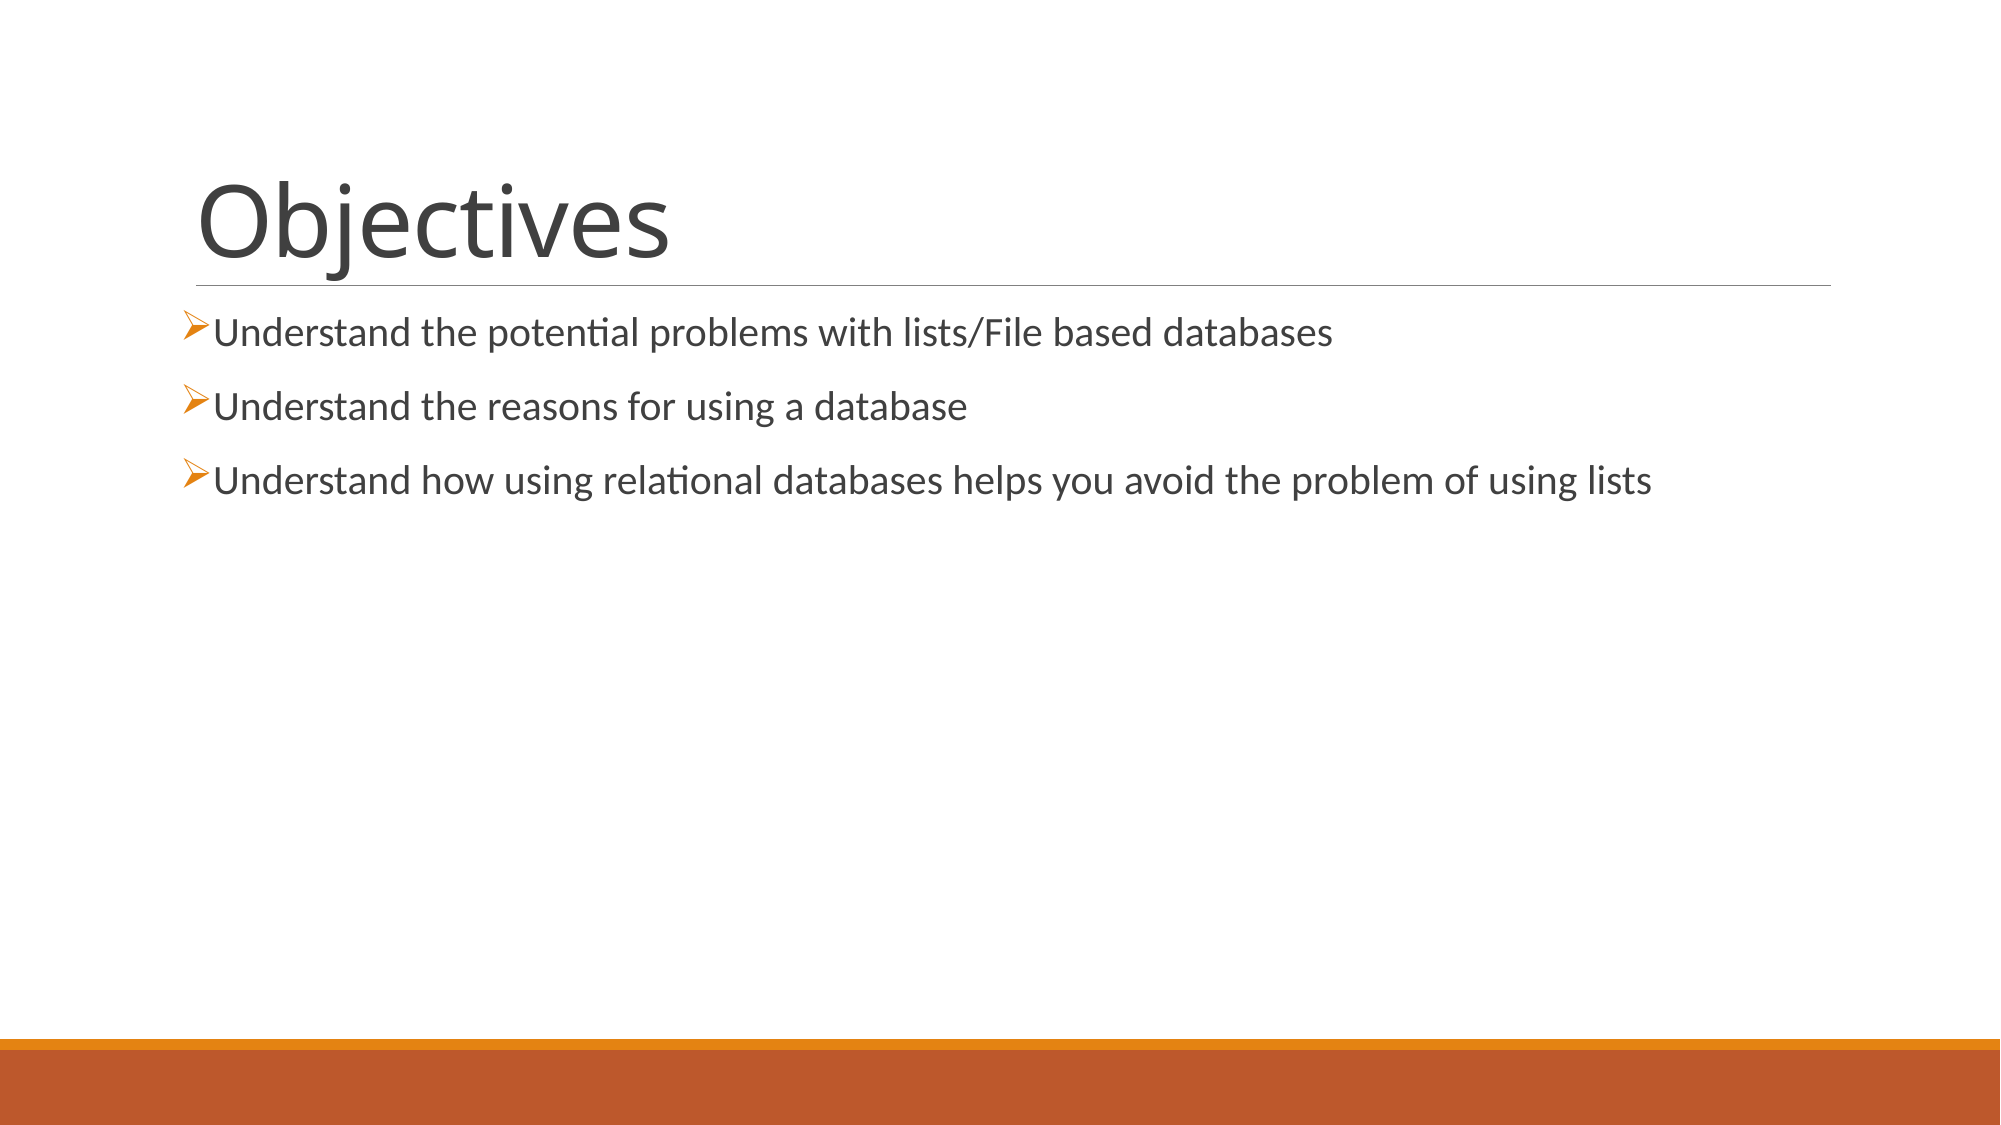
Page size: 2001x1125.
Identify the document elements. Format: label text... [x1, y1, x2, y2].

list Understand the potential problems with lists/File based databases Understand the reasons for using a database Understand how using relational databases helps you avoid the problem of using lists [180, 302, 1830, 963]
title Objectives [180, 47, 1830, 285]
